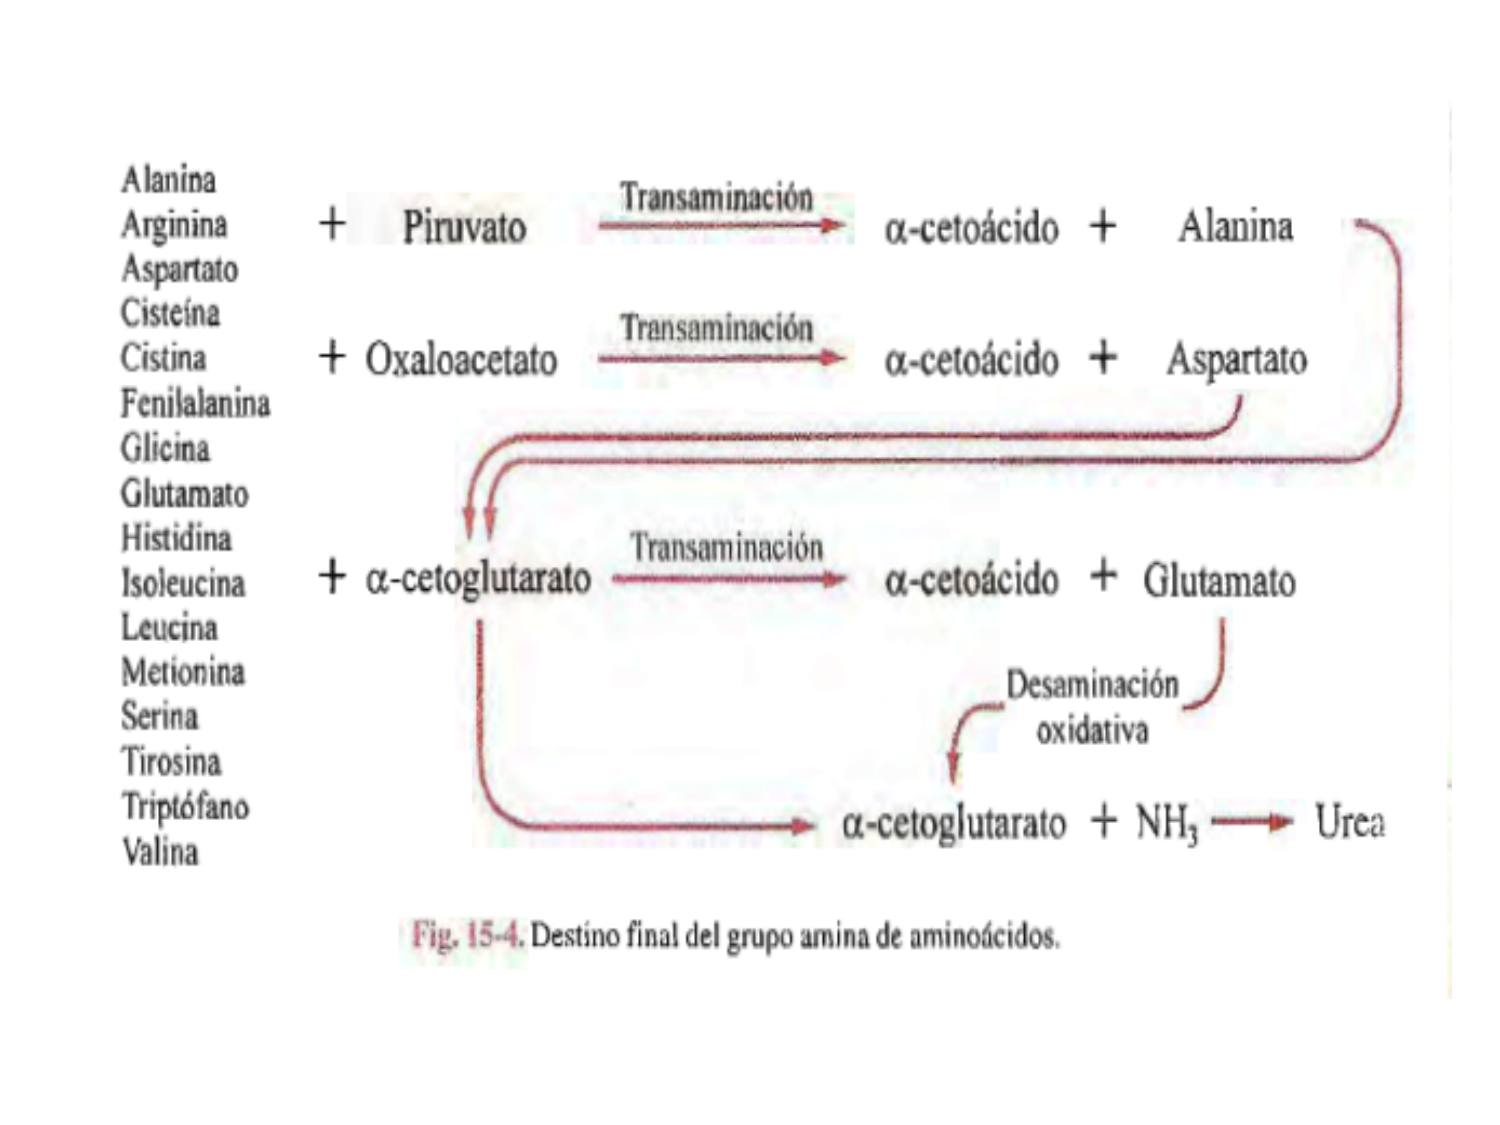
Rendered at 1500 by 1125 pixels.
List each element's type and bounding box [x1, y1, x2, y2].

picture [23, 101, 1453, 1000]
